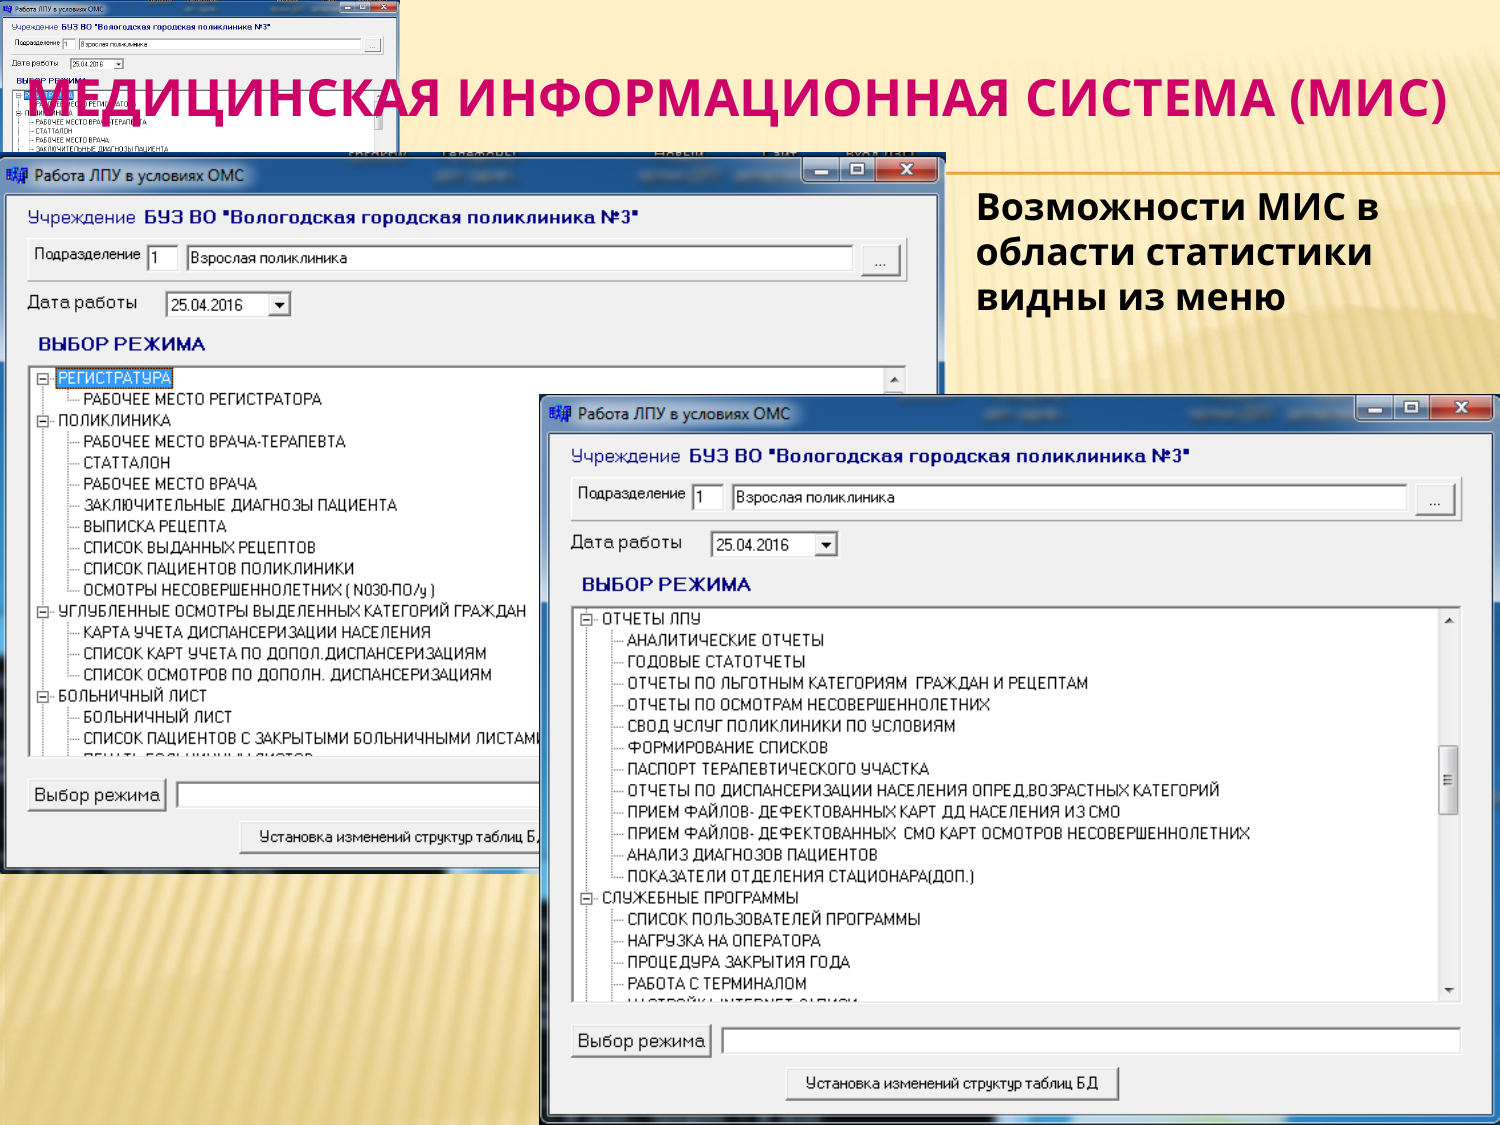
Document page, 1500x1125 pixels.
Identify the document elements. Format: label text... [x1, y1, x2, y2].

picture [0, 0, 1500, 1125]
text_box Возможности МИС в области статистики видны из меню [960, 175, 1477, 326]
title медицинская информационная система (мис) [410, 30, 1475, 161]
